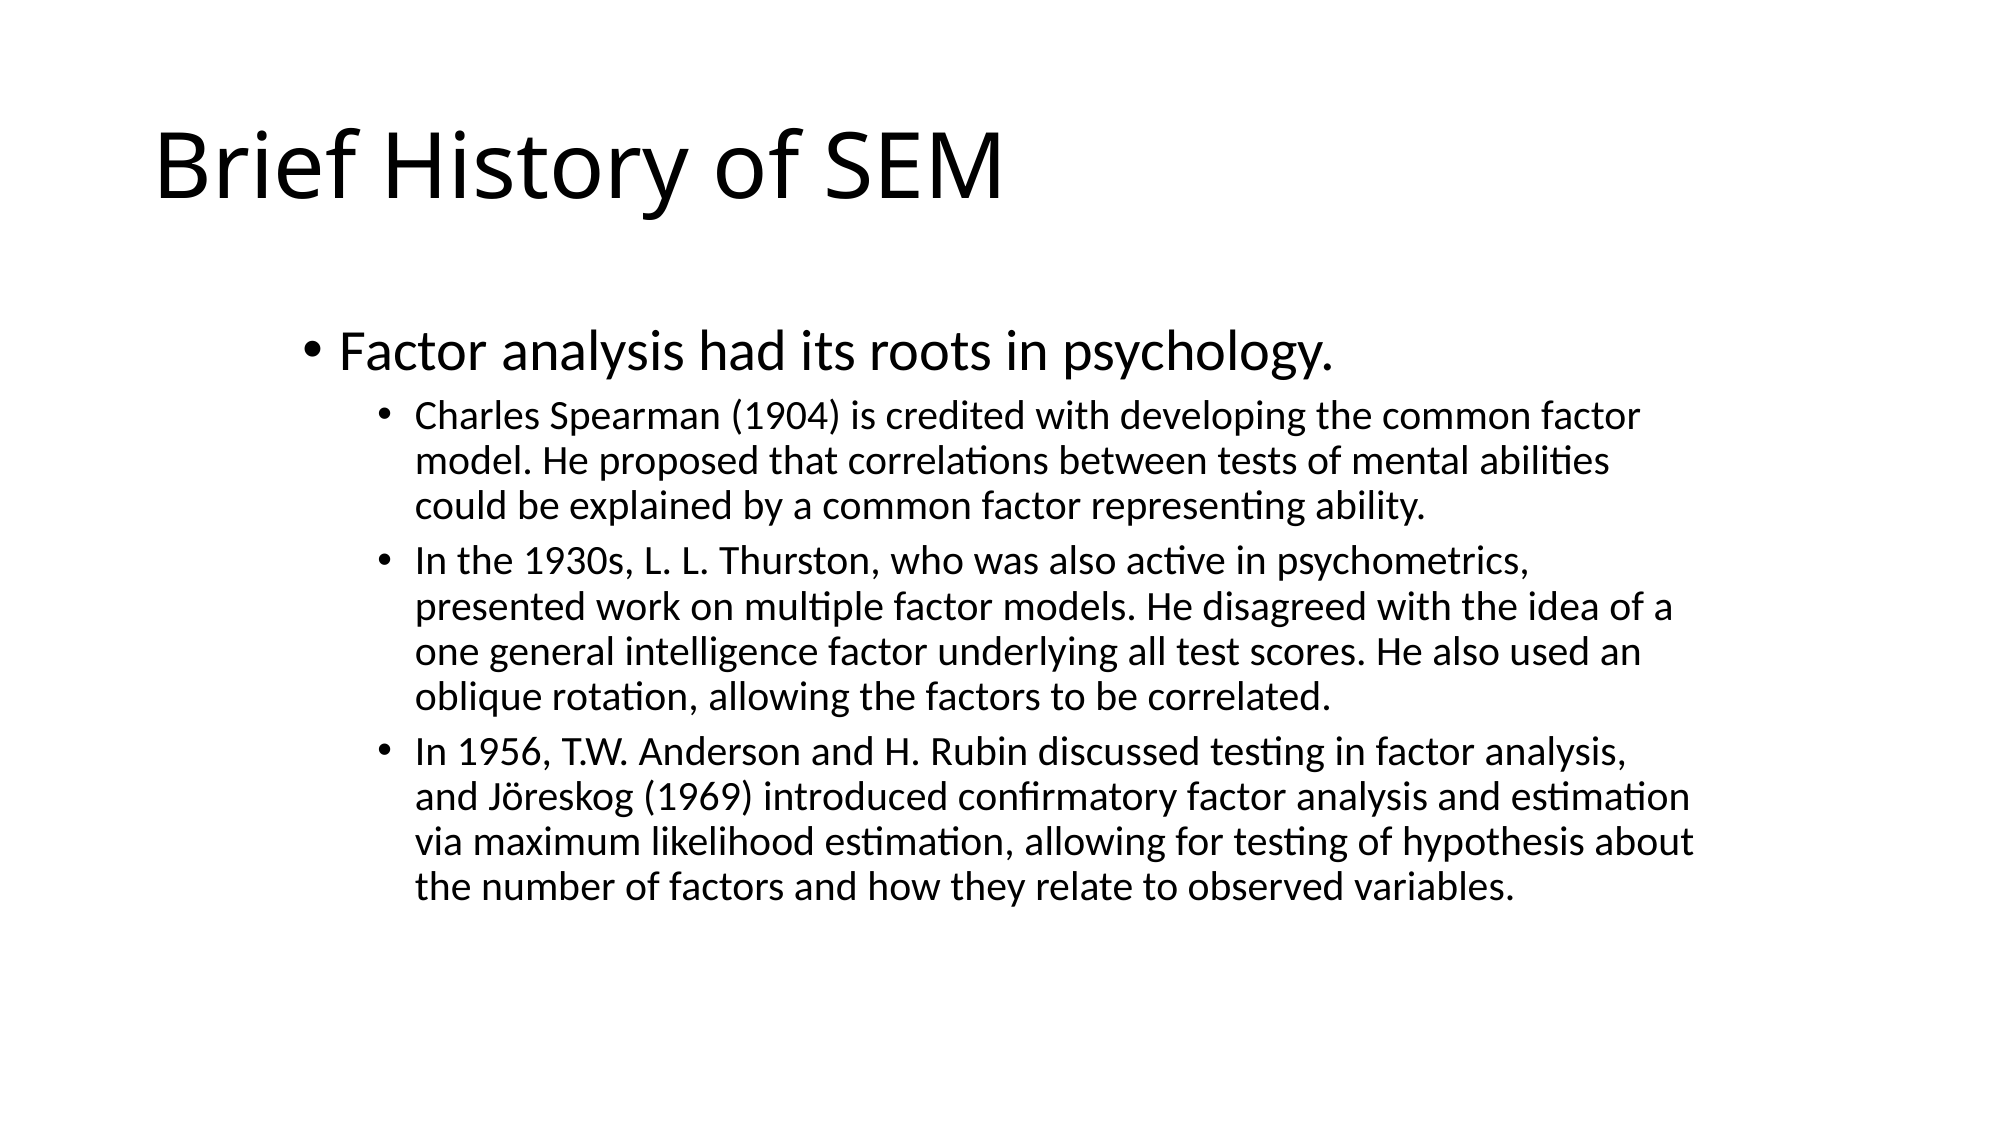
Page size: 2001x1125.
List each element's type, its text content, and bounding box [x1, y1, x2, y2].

list Factor analysis had its roots in psychology. Charles Spearman (1904) is credited with developing the common factor model. He proposed that correlations between tests of mental abilities could be explained by a common factor representing ability. In the 1930s, L. L. Thurston, who was also active in psychometrics, presented work on multiple factor models. He disagreed with the idea of a one general intelligence factor underlying all test scores. He also used an oblique rotation, allowing the factors to be correlated. In 1956, T.W. Anderson and H. Rubin discussed testing in factor analysis, and Jöreskog (1969) introduced confirmatory factor analysis and estimation via maximum likelihood estimation, allowing for testing of hypothesis about the number of factors and how they relate to observed variables. [287, 312, 1713, 1063]
title Brief History of SEM [137, 59, 1863, 278]
